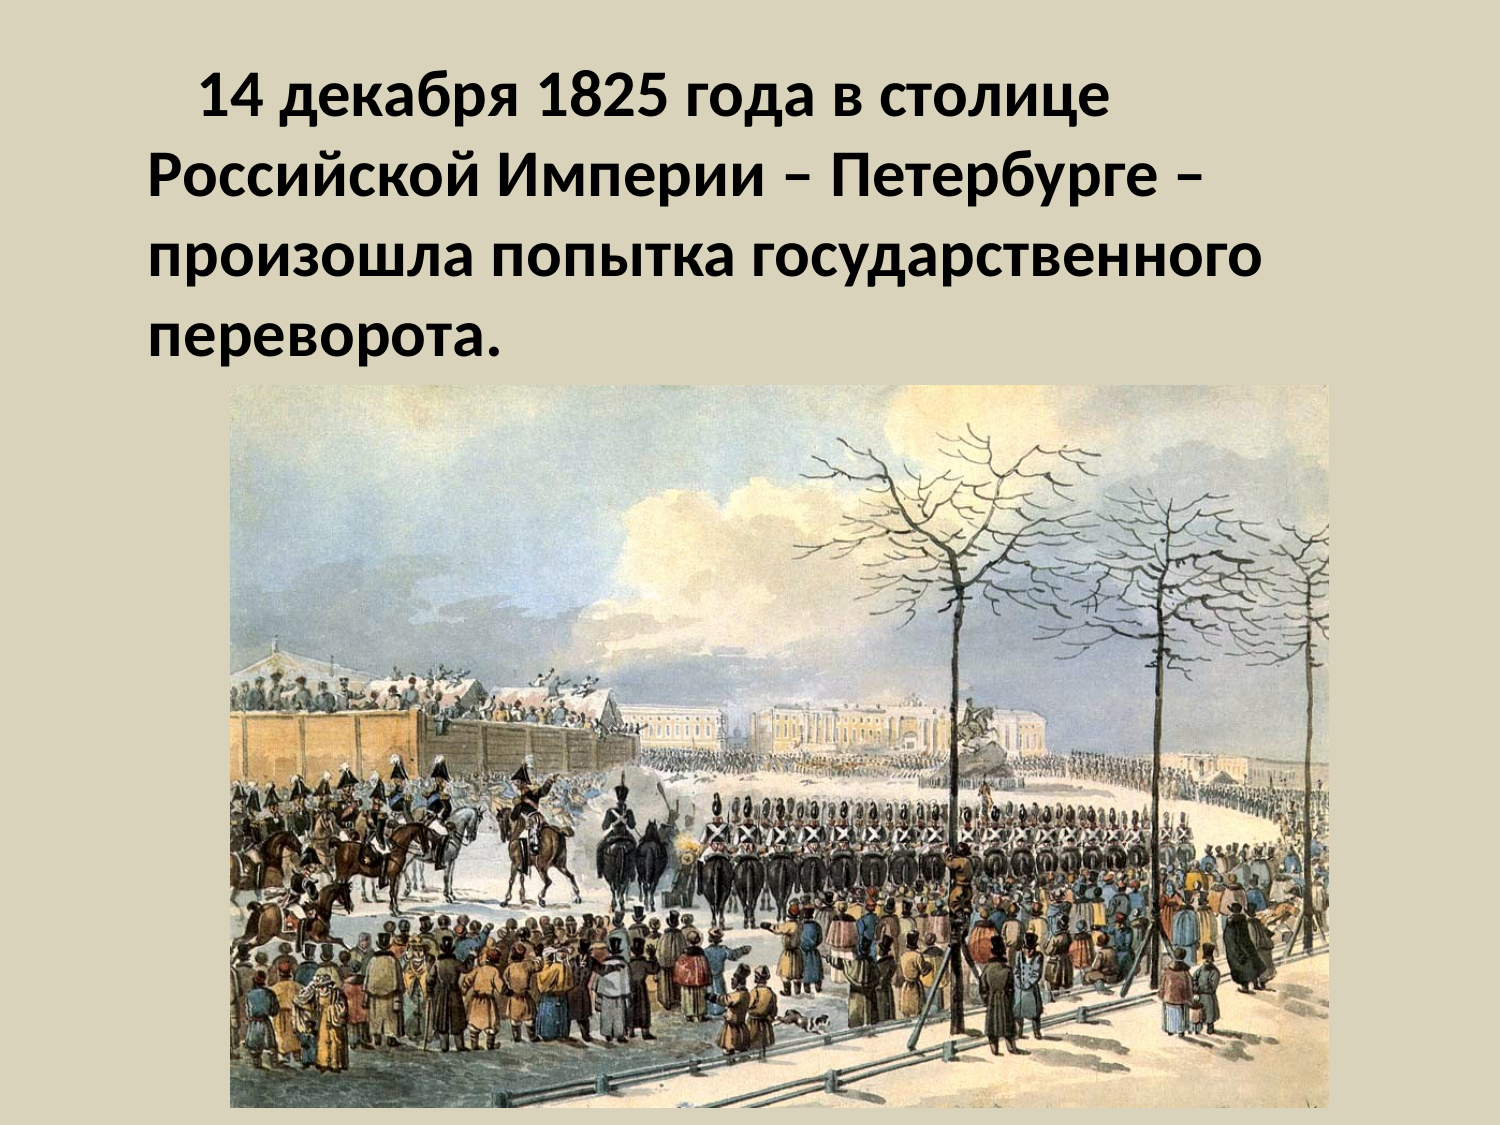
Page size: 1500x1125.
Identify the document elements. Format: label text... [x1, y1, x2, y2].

picture [229, 385, 1329, 1109]
list 14 декабря 1825 года в столице Российской Империи – Петербурге – произошла попытка государственного переворота. [76, 42, 1427, 786]
